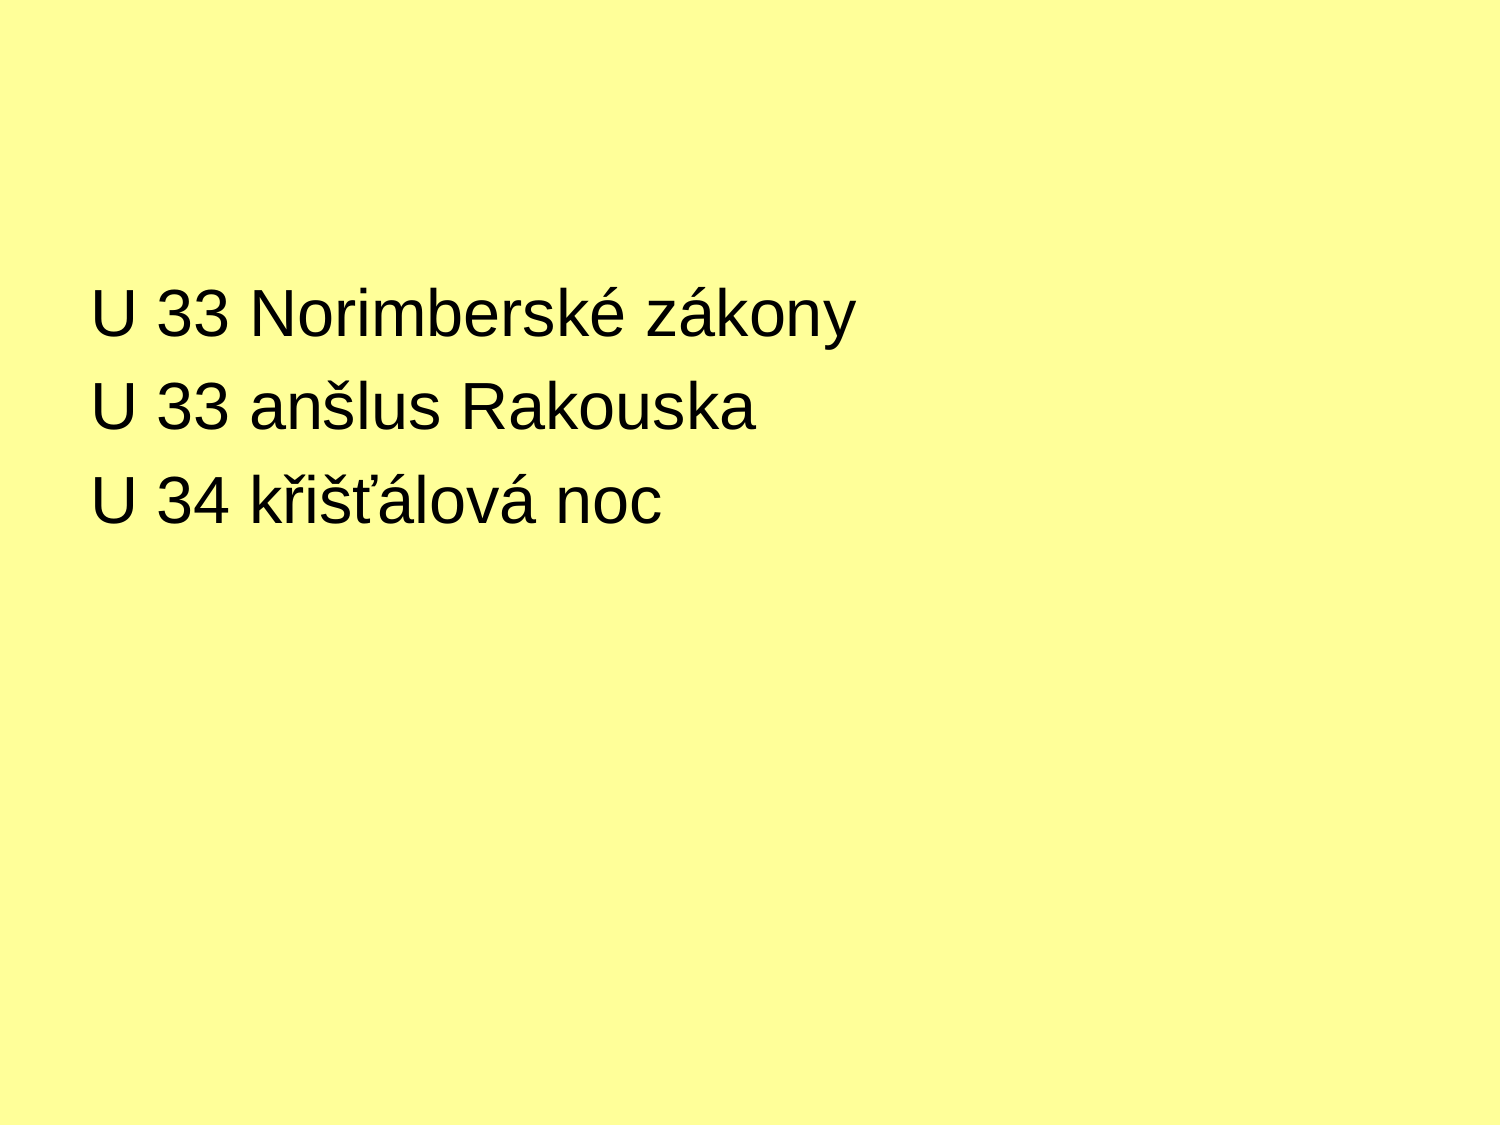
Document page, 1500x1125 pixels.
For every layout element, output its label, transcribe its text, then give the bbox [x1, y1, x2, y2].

list U 33 Norimberské zákony U 33 anšlus Rakouska U 34 křišťálová noc [75, 262, 1425, 1005]
